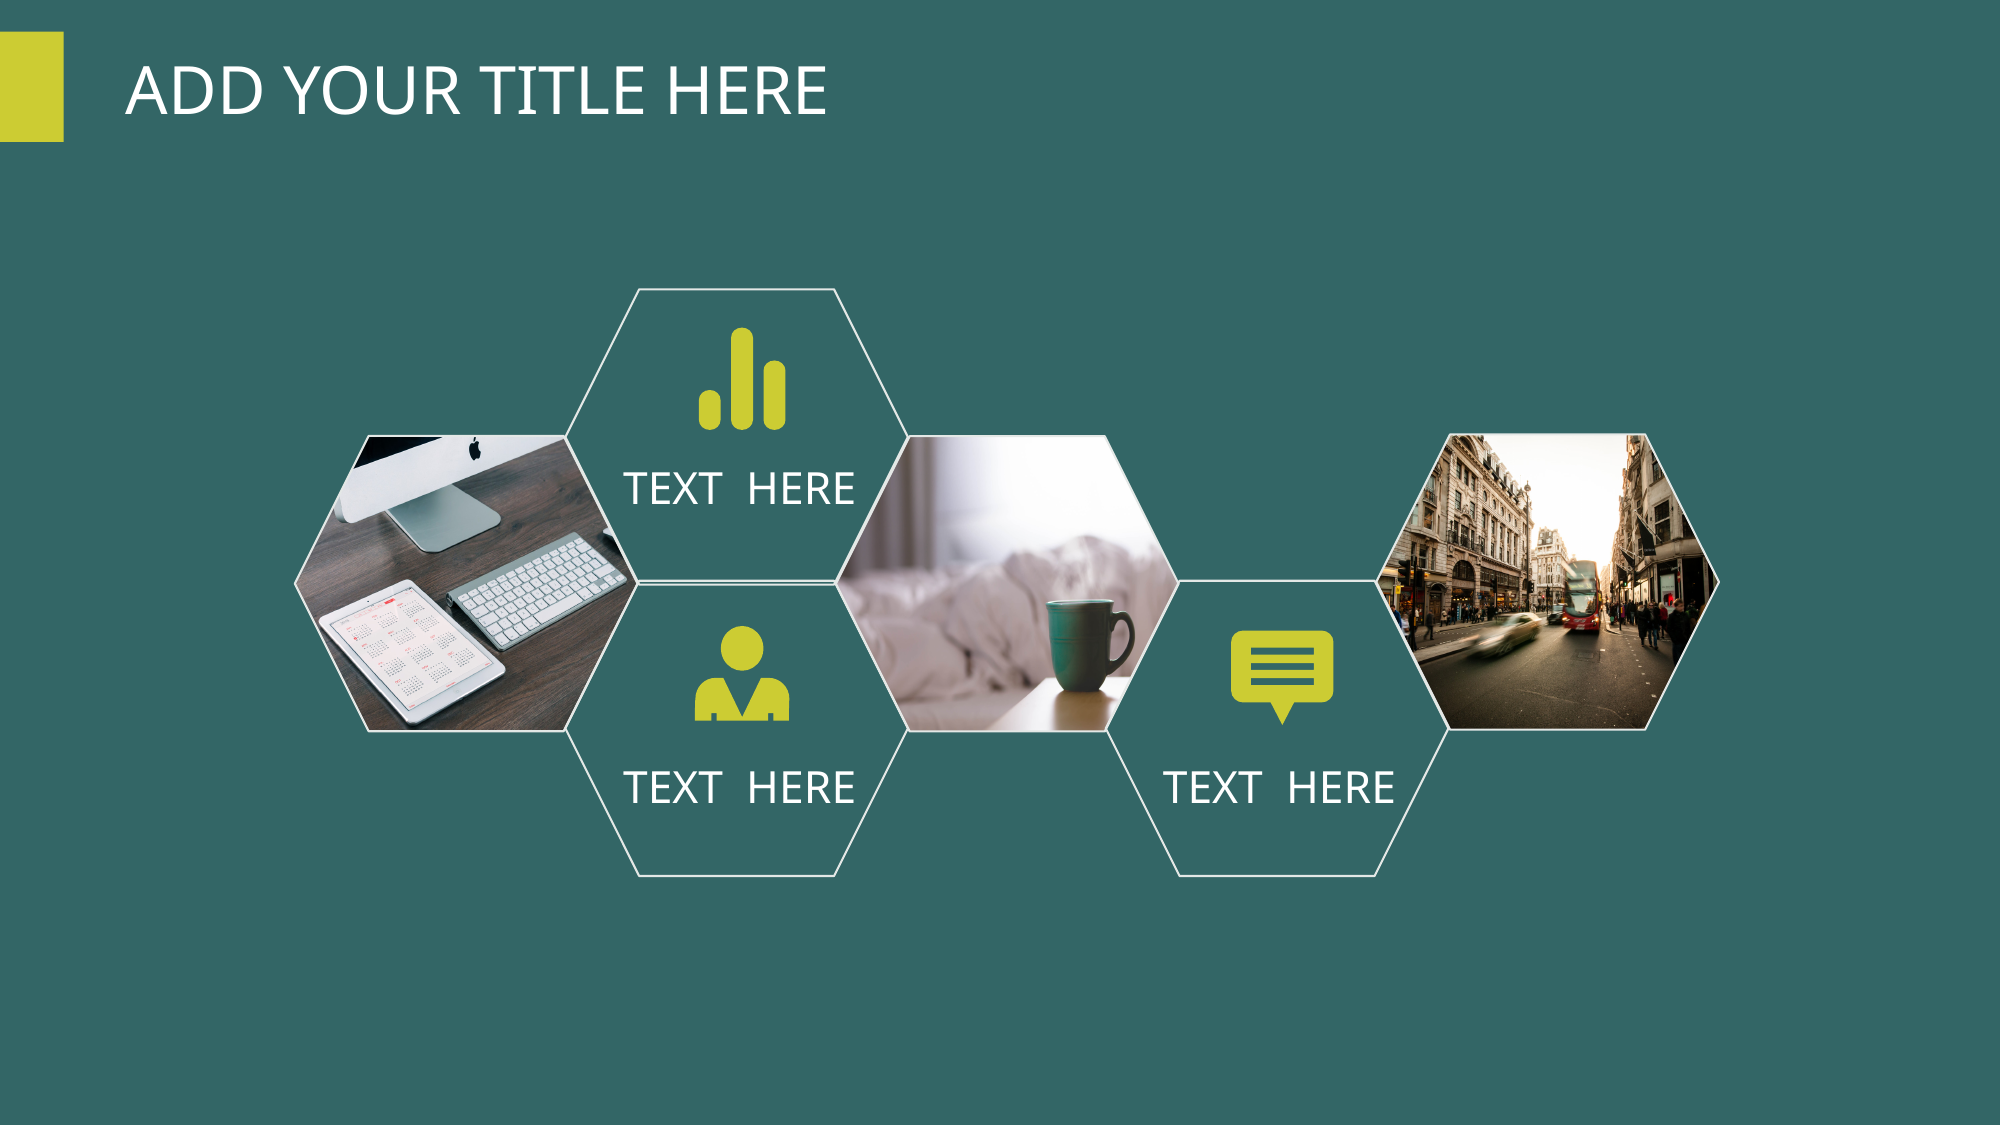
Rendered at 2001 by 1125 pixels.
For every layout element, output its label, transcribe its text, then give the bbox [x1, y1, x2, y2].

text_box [581, 327, 879, 522]
text_box ADD YOUR TITLE HERE [80, 40, 846, 136]
text_box [0, 31, 65, 143]
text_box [294, 289, 1720, 876]
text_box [581, 626, 879, 821]
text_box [1121, 630, 1419, 821]
